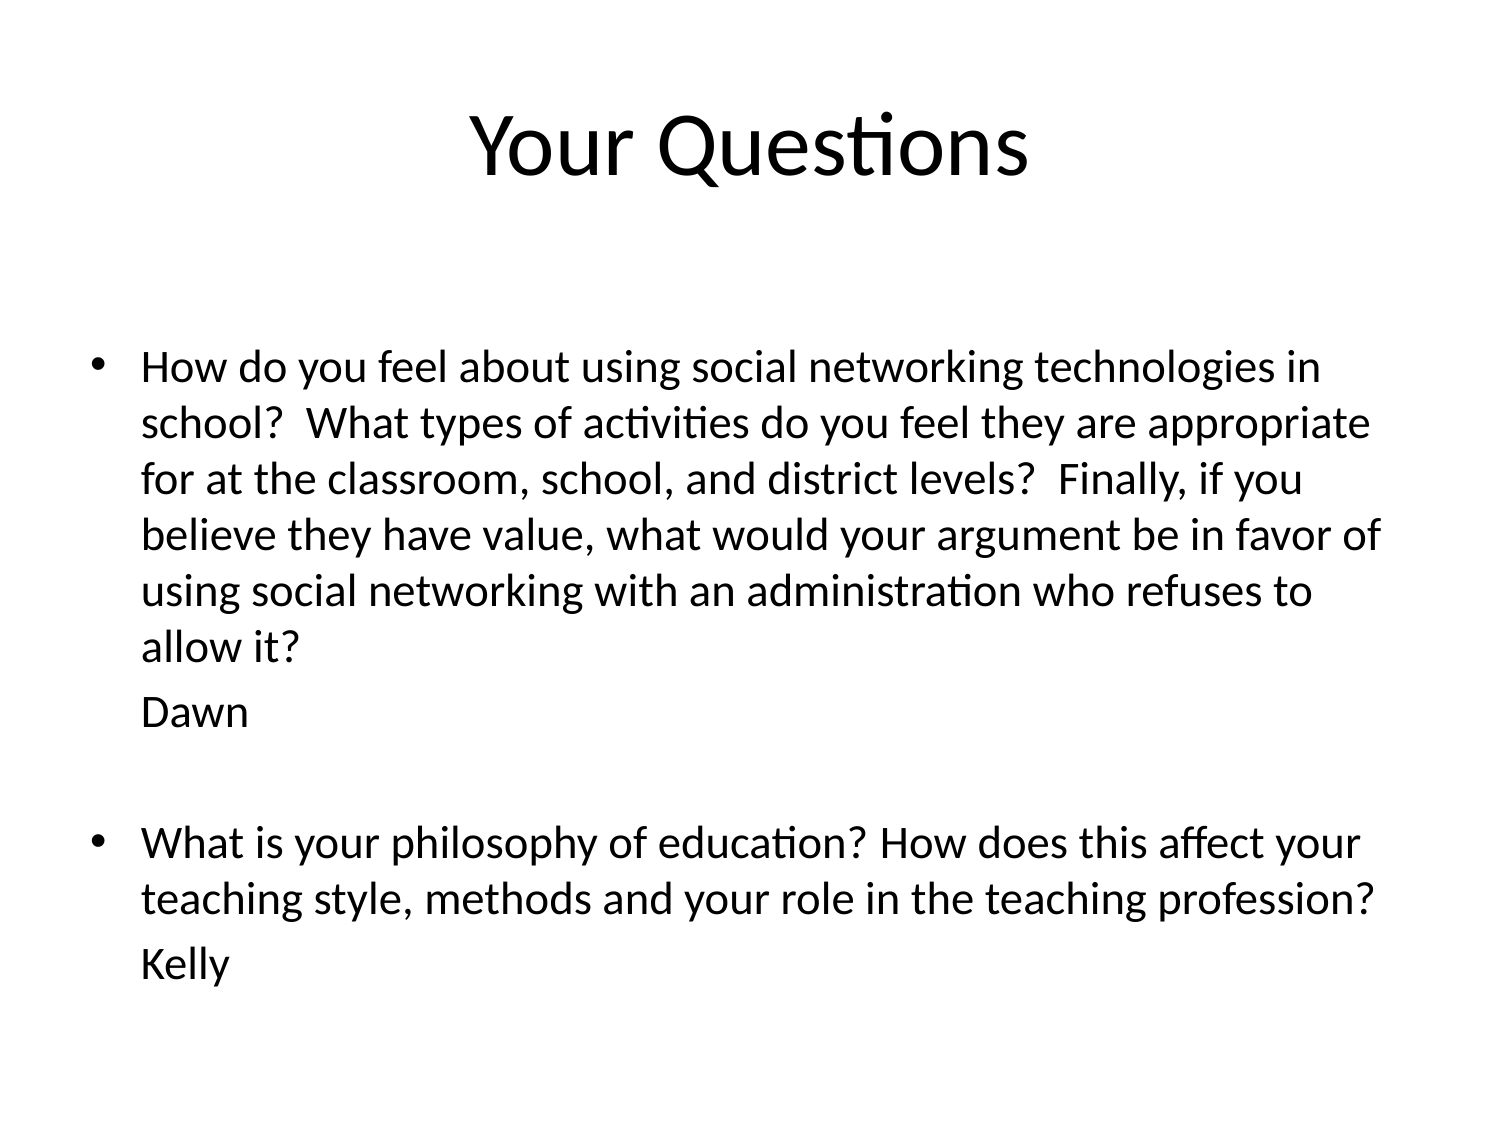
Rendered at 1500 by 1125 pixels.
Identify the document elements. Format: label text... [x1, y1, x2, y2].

title Your Questions [75, 45, 1425, 233]
list How do you feel about using social networking technologies in school? What types of activities do you feel they are appropriate for at the classroom, school, and district levels? Finally, if you believe they have value, what would your argument be in favor of using social networking with an administration who refuses to allow it? Dawn What is your philosophy of education? How does this affect your teaching style, methods and your role in the teaching profession? Kelly [75, 262, 1425, 1005]
